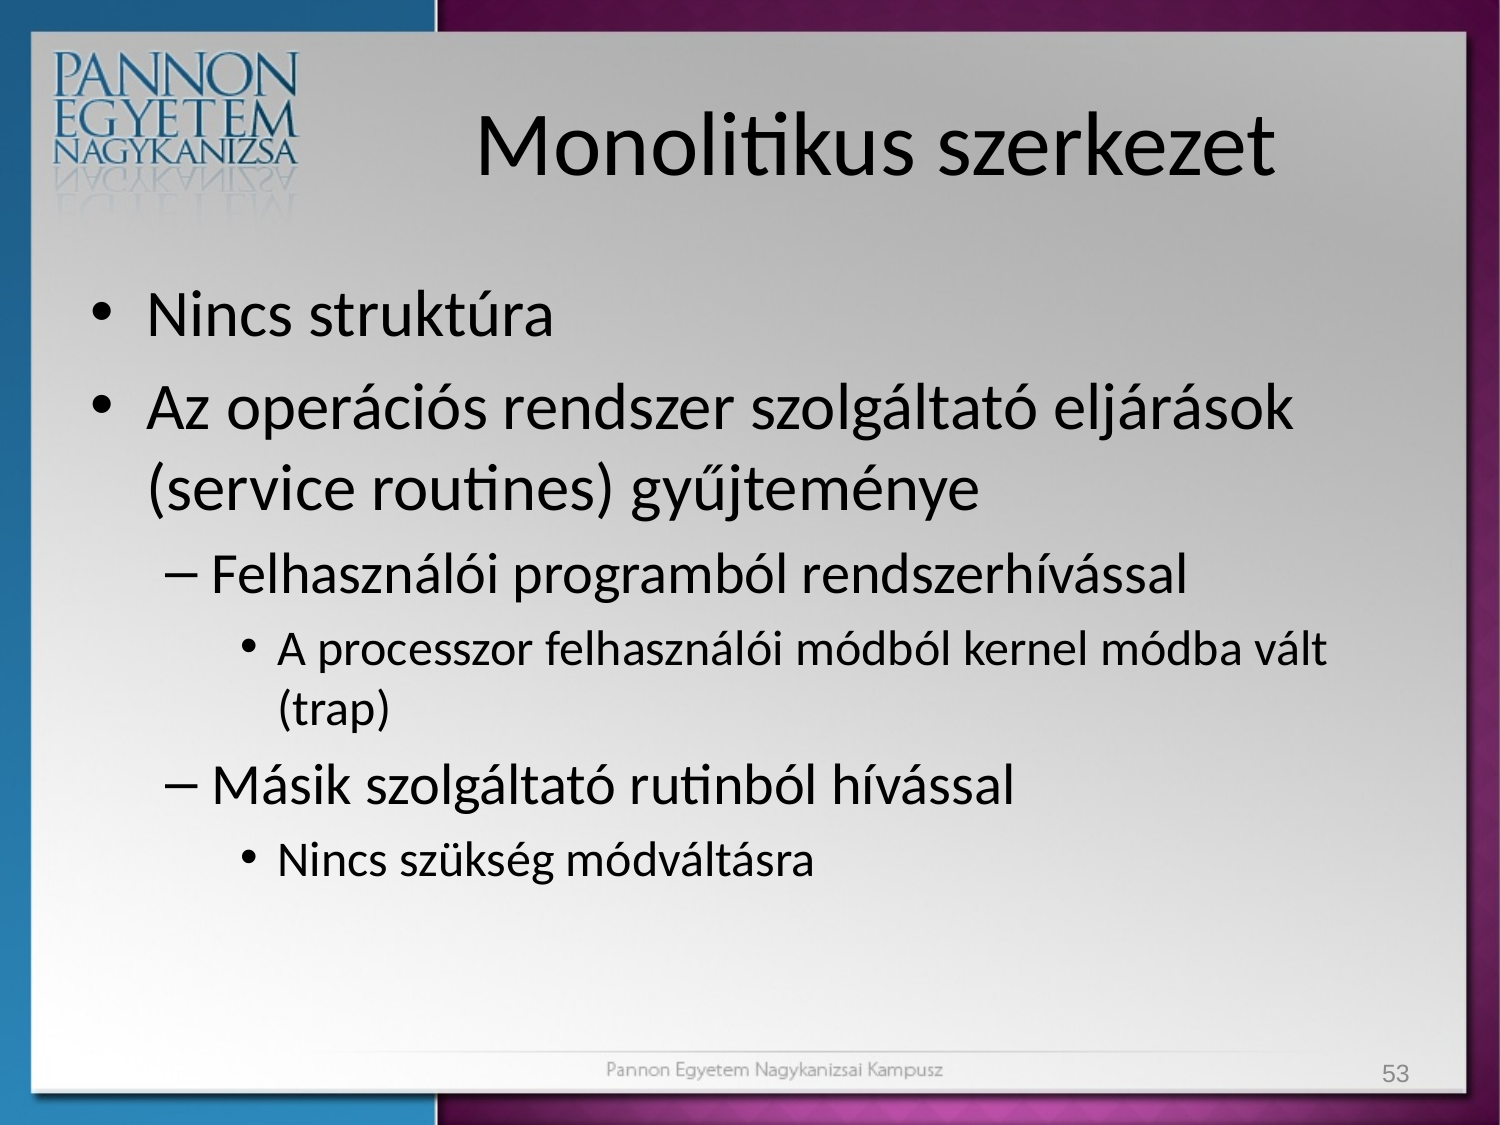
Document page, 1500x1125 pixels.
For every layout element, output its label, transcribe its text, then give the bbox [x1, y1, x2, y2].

list Nincs struktúra Az operációs rendszer szolgáltató eljárások (service routines) gyűjteménye Felhasználói programból rendszerhívással A processzor felhasználói módból kernel módba vált (trap) Másik szolgáltató rutinból hívással Nincs szükség módváltásra [75, 262, 1425, 1038]
slide_number 53 [1074, 1042, 1425, 1103]
title Monolitikus szerkezet [328, 45, 1425, 233]
picture [0, 0, 1500, 1125]
